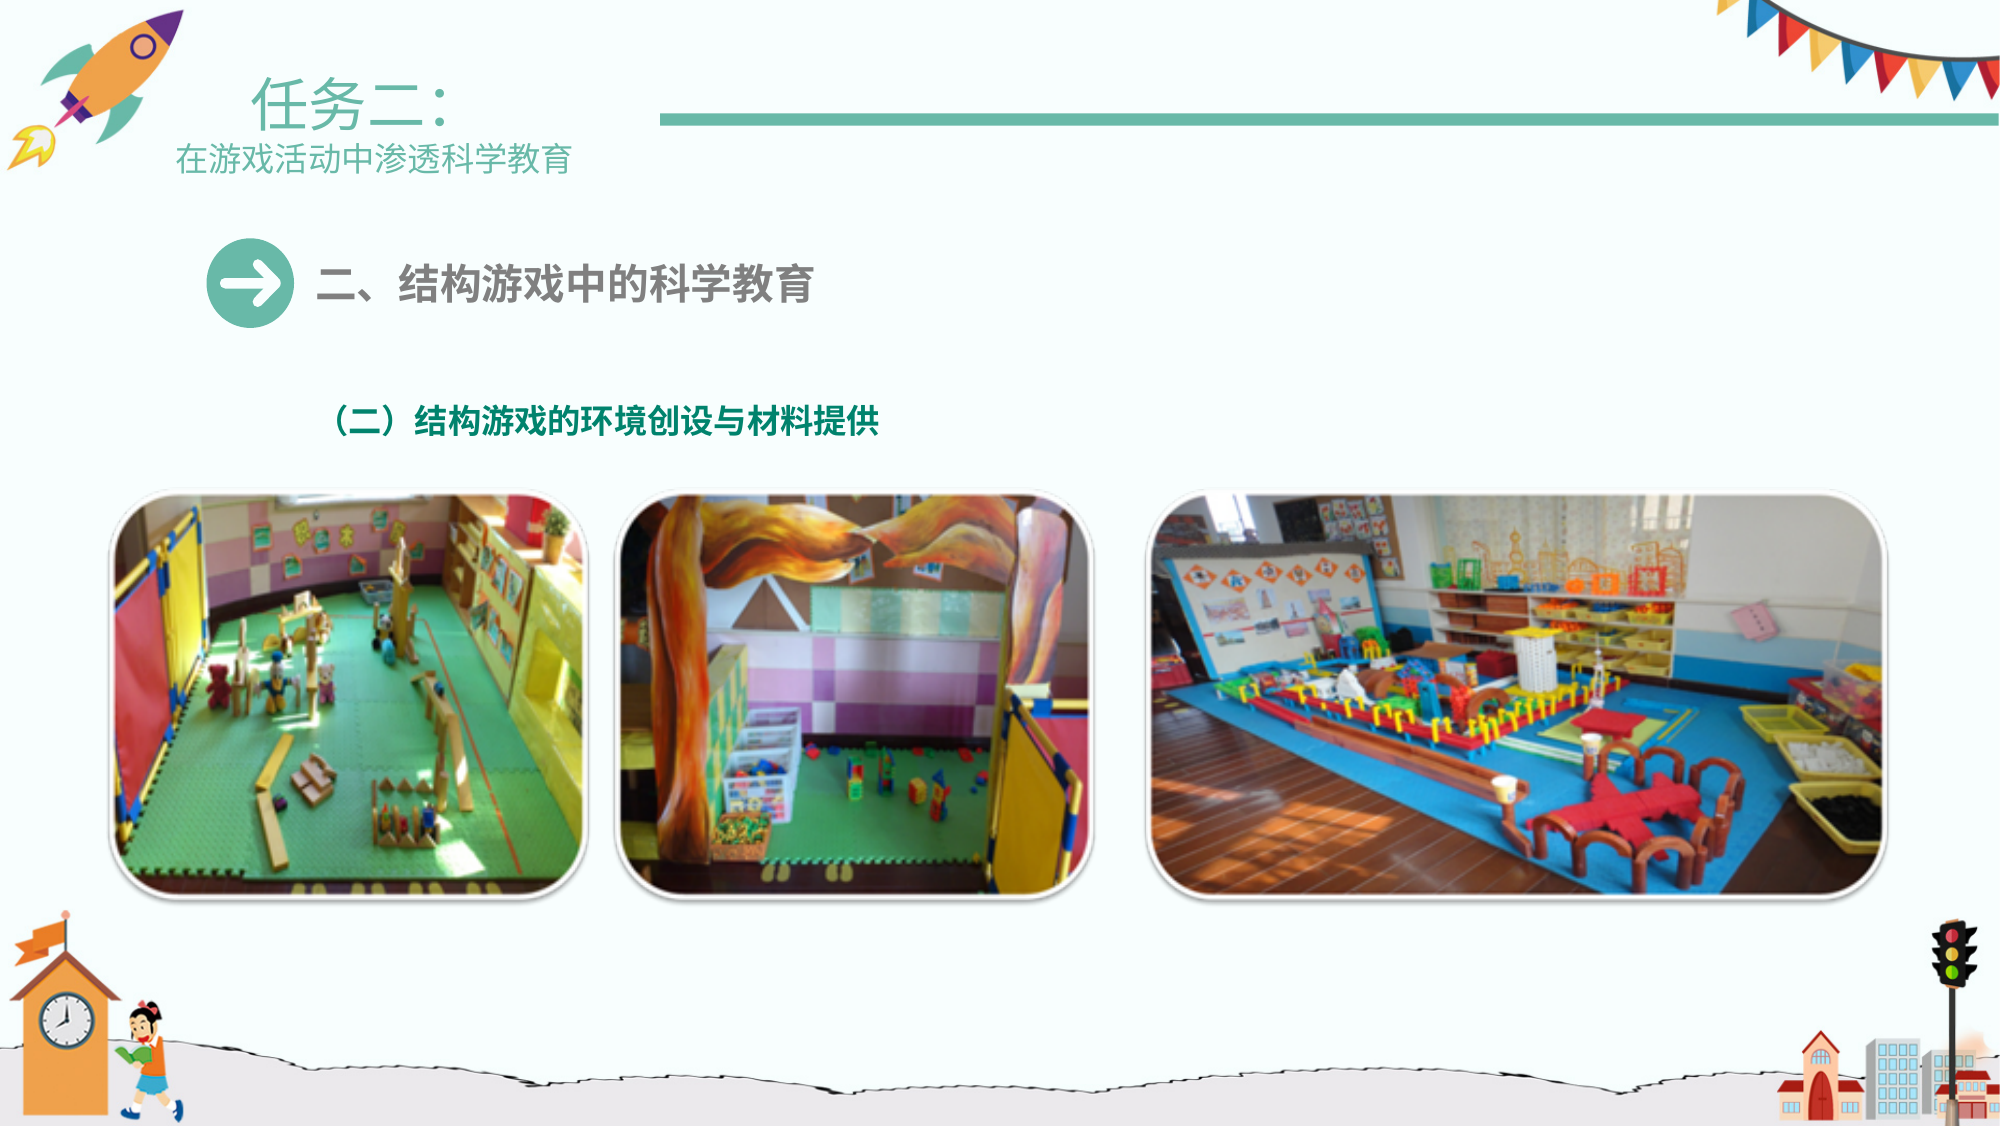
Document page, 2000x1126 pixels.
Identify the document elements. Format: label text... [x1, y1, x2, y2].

text_box [658, 111, 2000, 128]
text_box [206, 238, 1744, 450]
text_box 任务二： 在游戏活动中渗透科学教育 [131, 68, 604, 179]
picture [0, 0, 2000, 1126]
